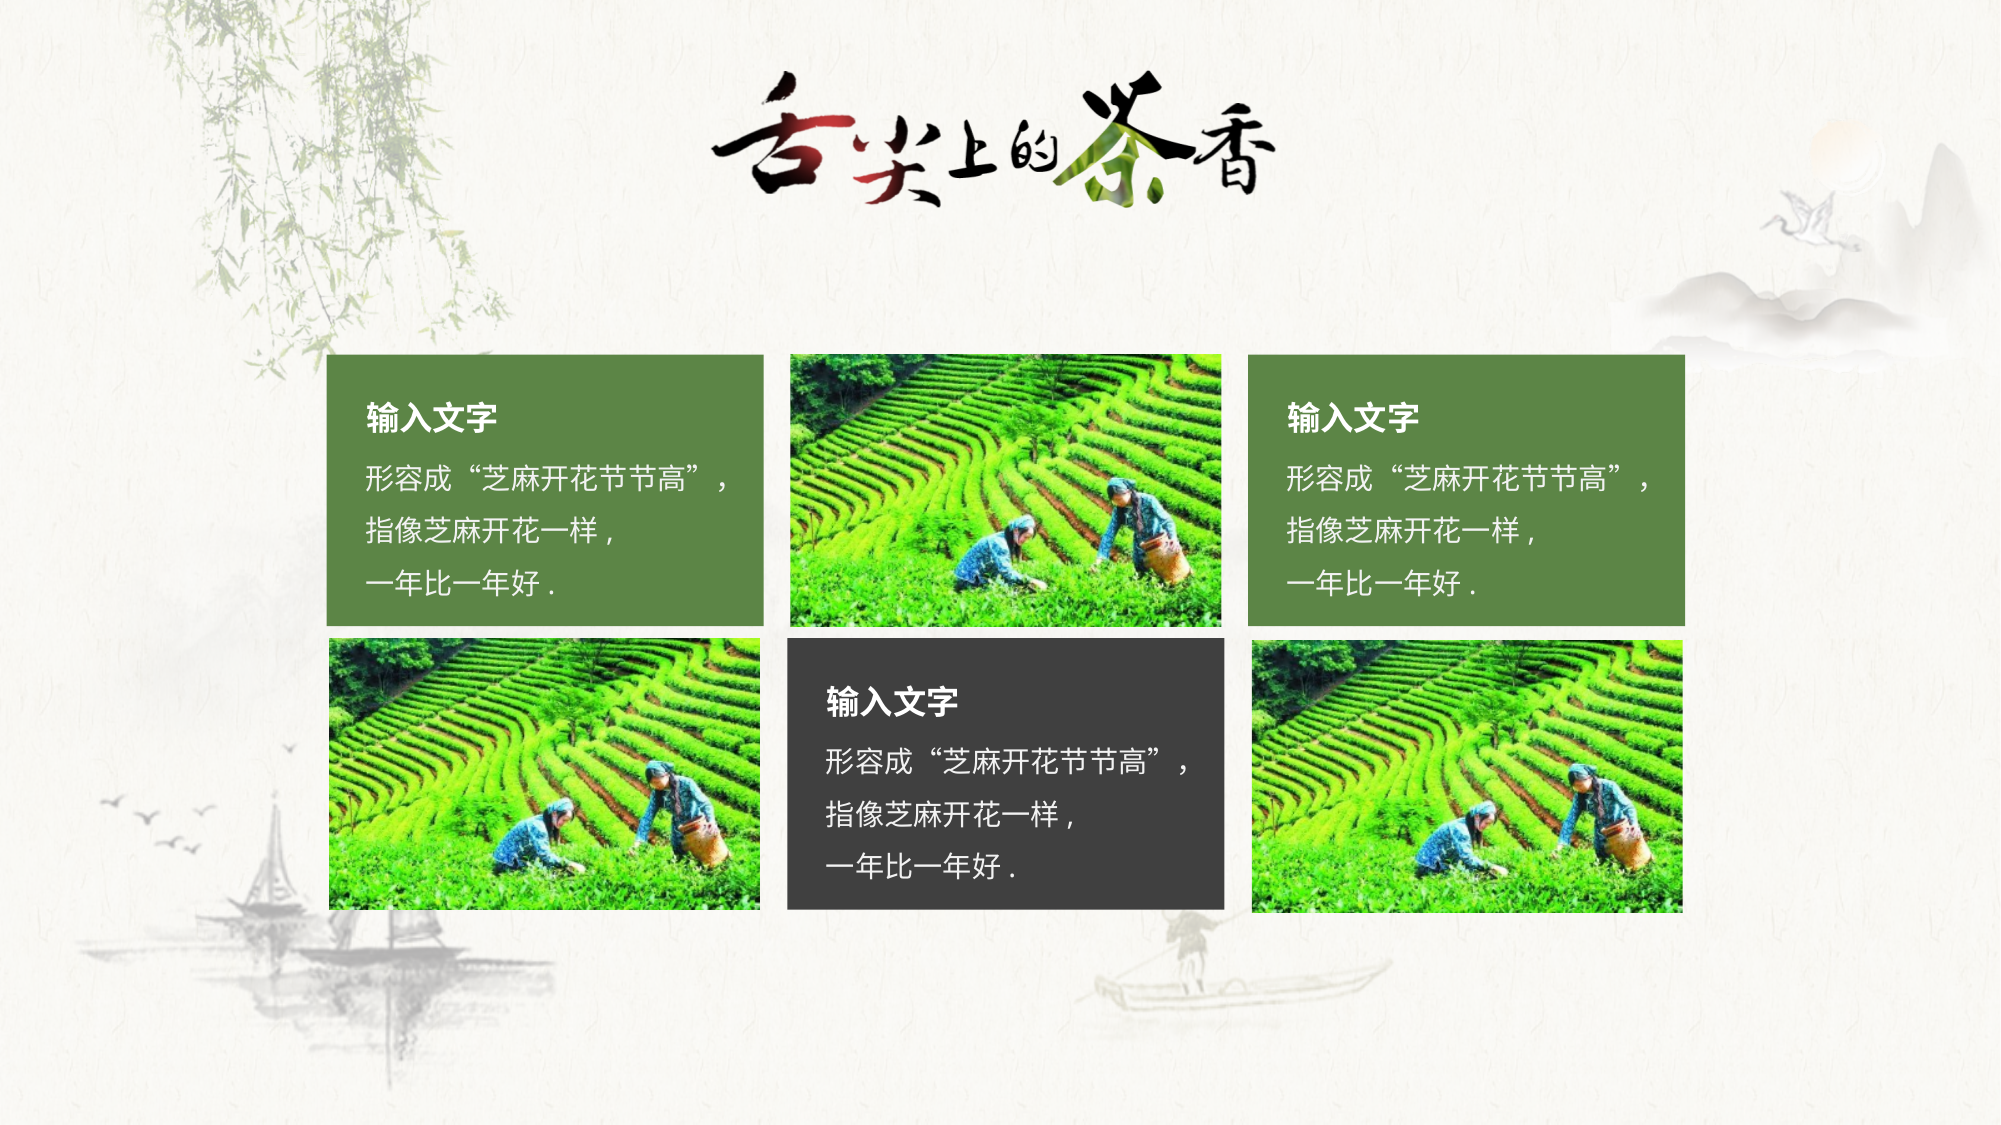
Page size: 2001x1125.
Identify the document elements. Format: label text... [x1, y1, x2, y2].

text_box 输入文字 [1272, 389, 1436, 435]
text_box 形容成“芝麻开花节节高”， 指像芝麻开花一样, 一年比一年好. [811, 718, 1249, 891]
text_box 形容成“芝麻开花节节高”， 指像芝麻开花一样, 一年比一年好. [350, 435, 788, 608]
text_box 形容成“芝麻开花节节高”， 指像芝麻开花一样, 一年比一年好. [1271, 435, 1709, 608]
text_box 输入文字 [812, 673, 975, 718]
text_box [786, 637, 1225, 911]
picture [1251, 640, 1683, 913]
picture [697, 11, 1303, 223]
picture [329, 637, 760, 910]
text_box [326, 354, 765, 627]
text_box 输入文字 [351, 389, 515, 435]
picture [790, 354, 1222, 627]
text_box [1247, 354, 1686, 627]
